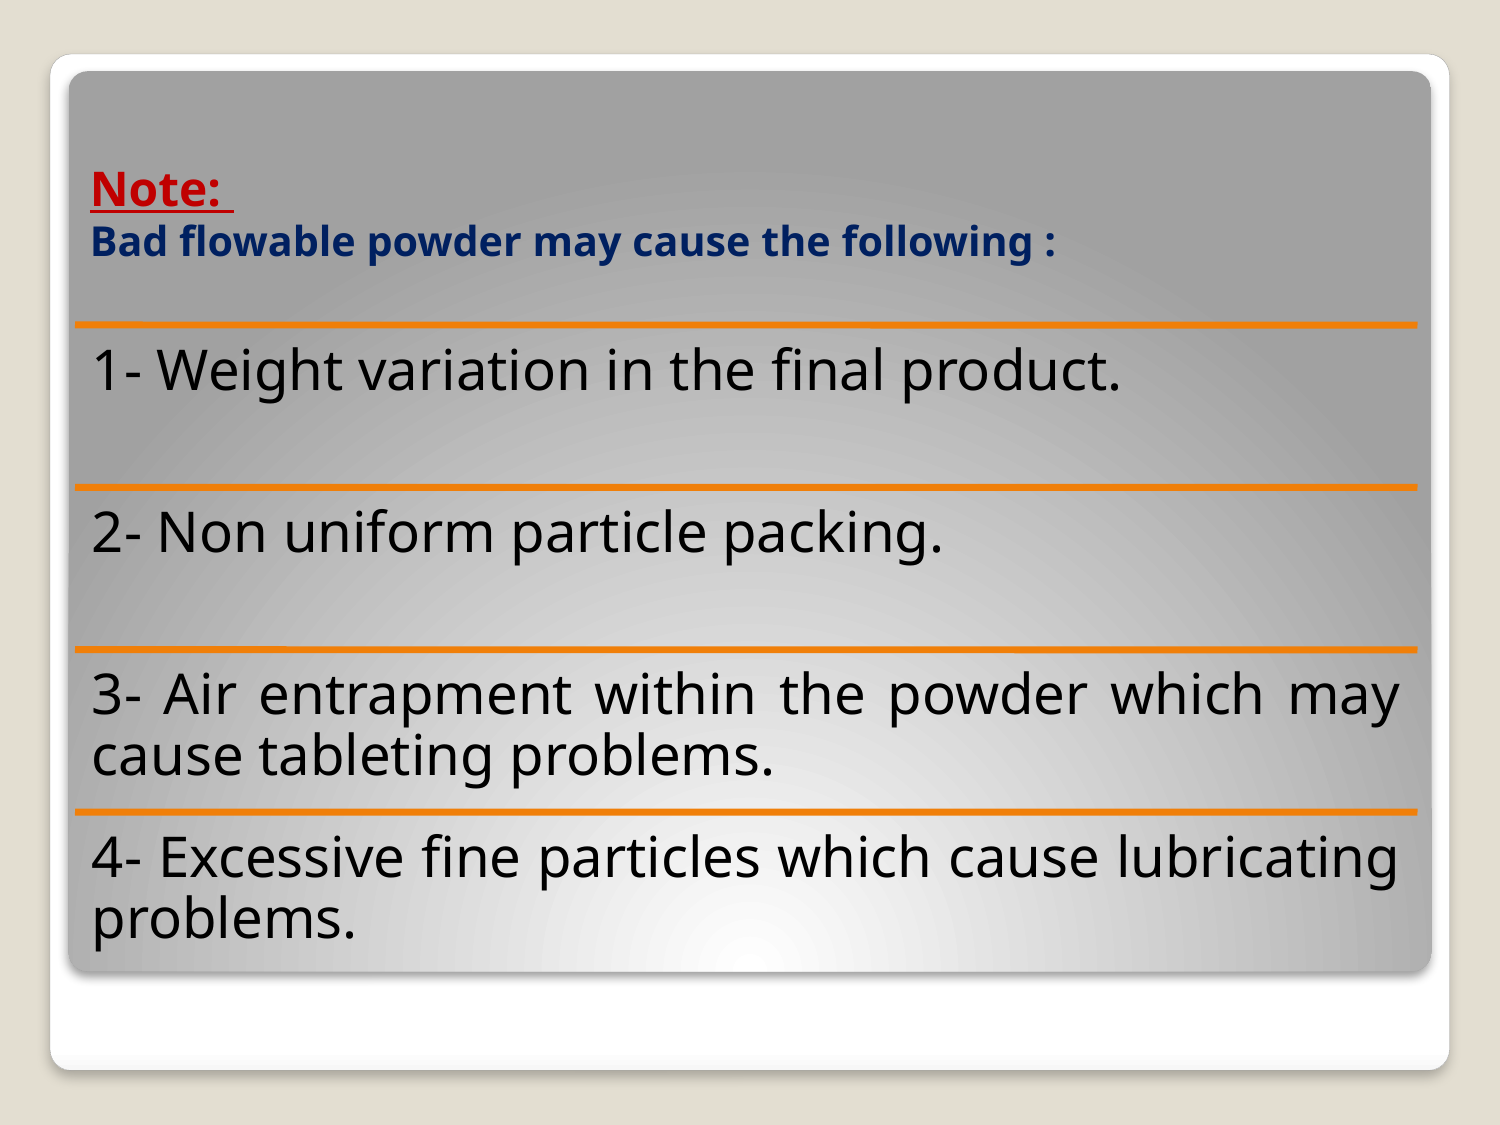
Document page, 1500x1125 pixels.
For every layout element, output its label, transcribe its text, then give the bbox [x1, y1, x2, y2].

title Note: Bad flowable powder may cause the following : [75, 149, 1430, 323]
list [74, 324, 1418, 975]
